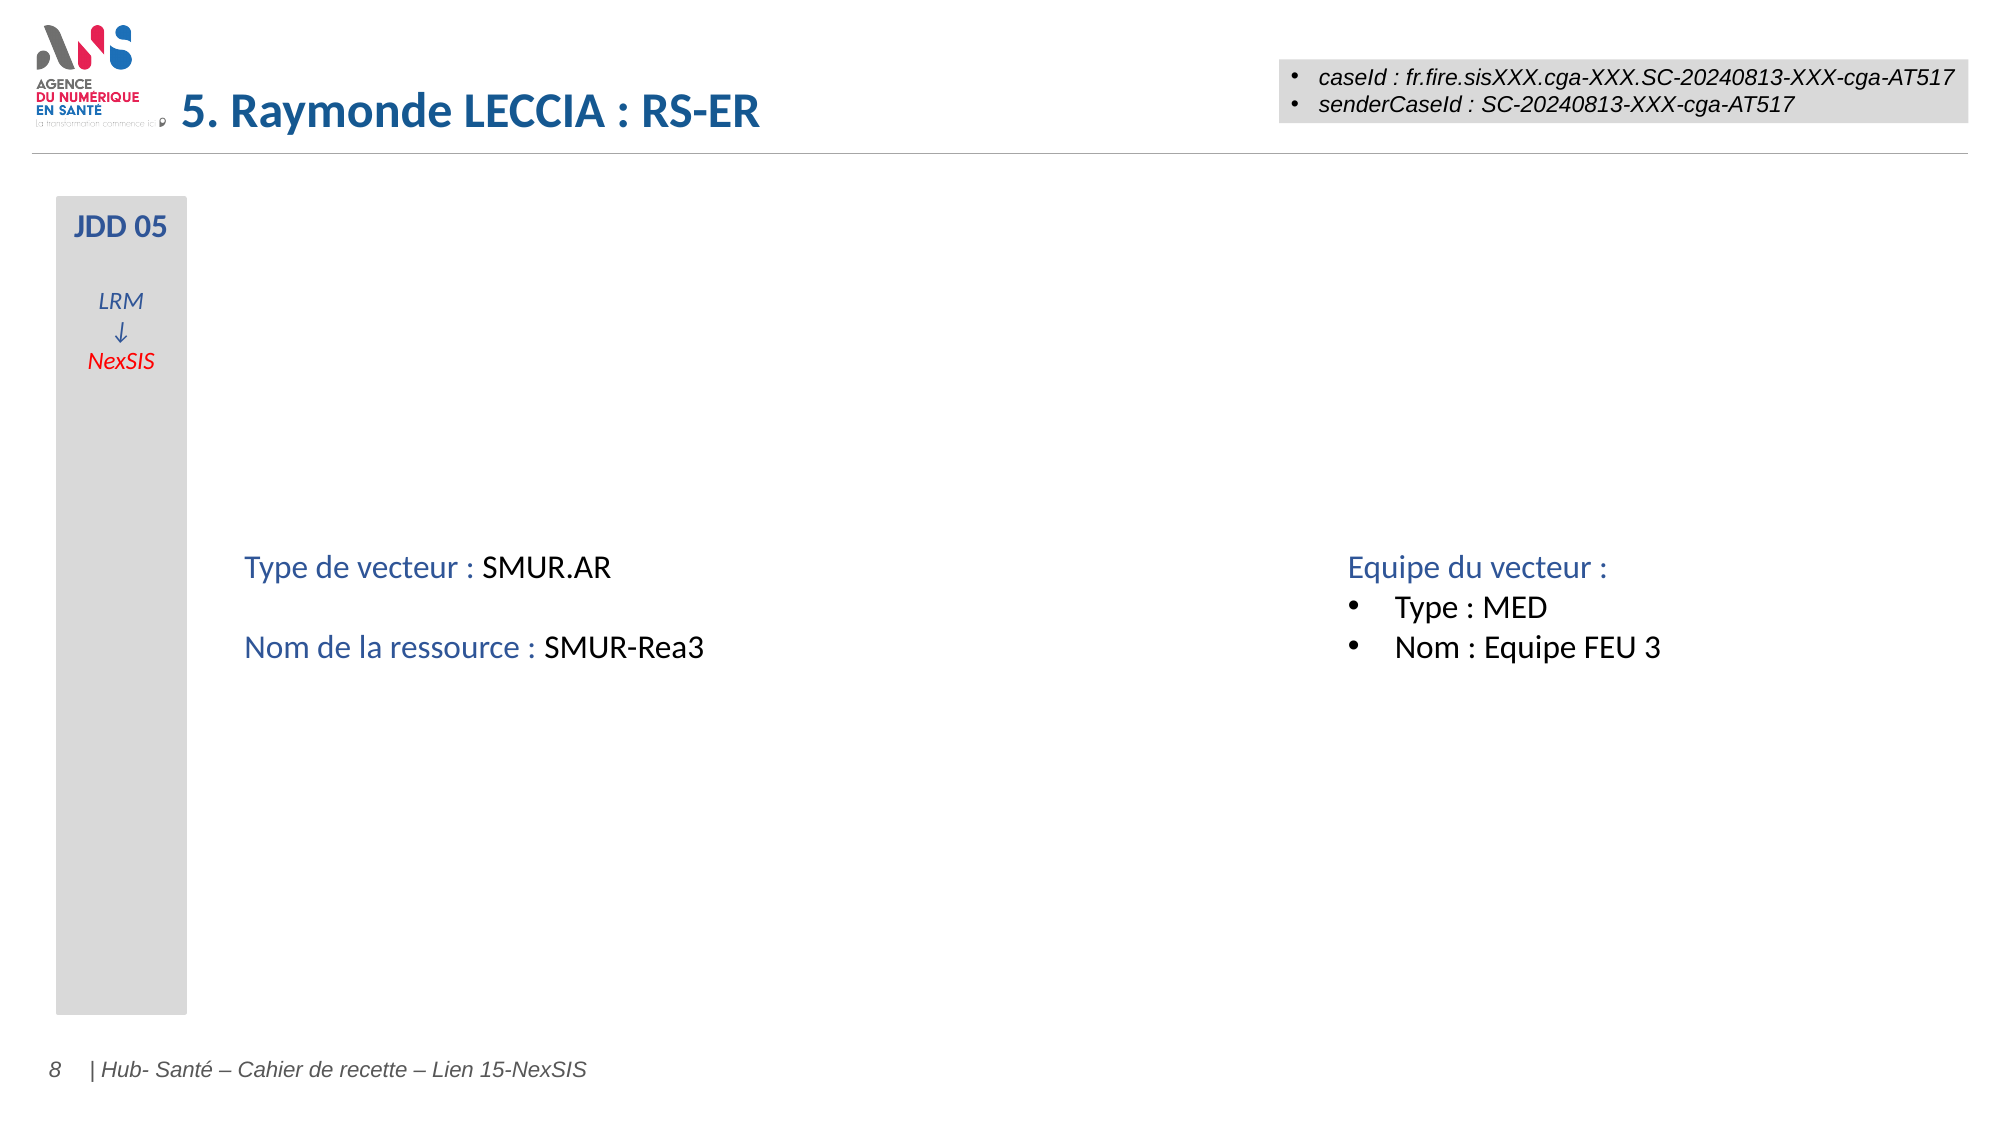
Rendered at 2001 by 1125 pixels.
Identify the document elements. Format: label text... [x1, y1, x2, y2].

footer | Hub- Santé – Cahier de recette – Lien 15-NexSIS [89, 1038, 1605, 1099]
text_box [229, 537, 1943, 675]
title 5. Raymonde LECCIA : RS-ER [180, 19, 1945, 138]
slide_number 8 [23, 1038, 87, 1099]
text_box caseId : fr.fire.sisXXX.cga-XXX.SC-20240813-XXX-cga-AT517 senderCaseId : SC-20240813-XXX-cga-AT517 [1279, 59, 1969, 124]
picture [36, 25, 166, 127]
text_box JDD 05 LRM ↓ NexSIS [56, 196, 187, 1015]
